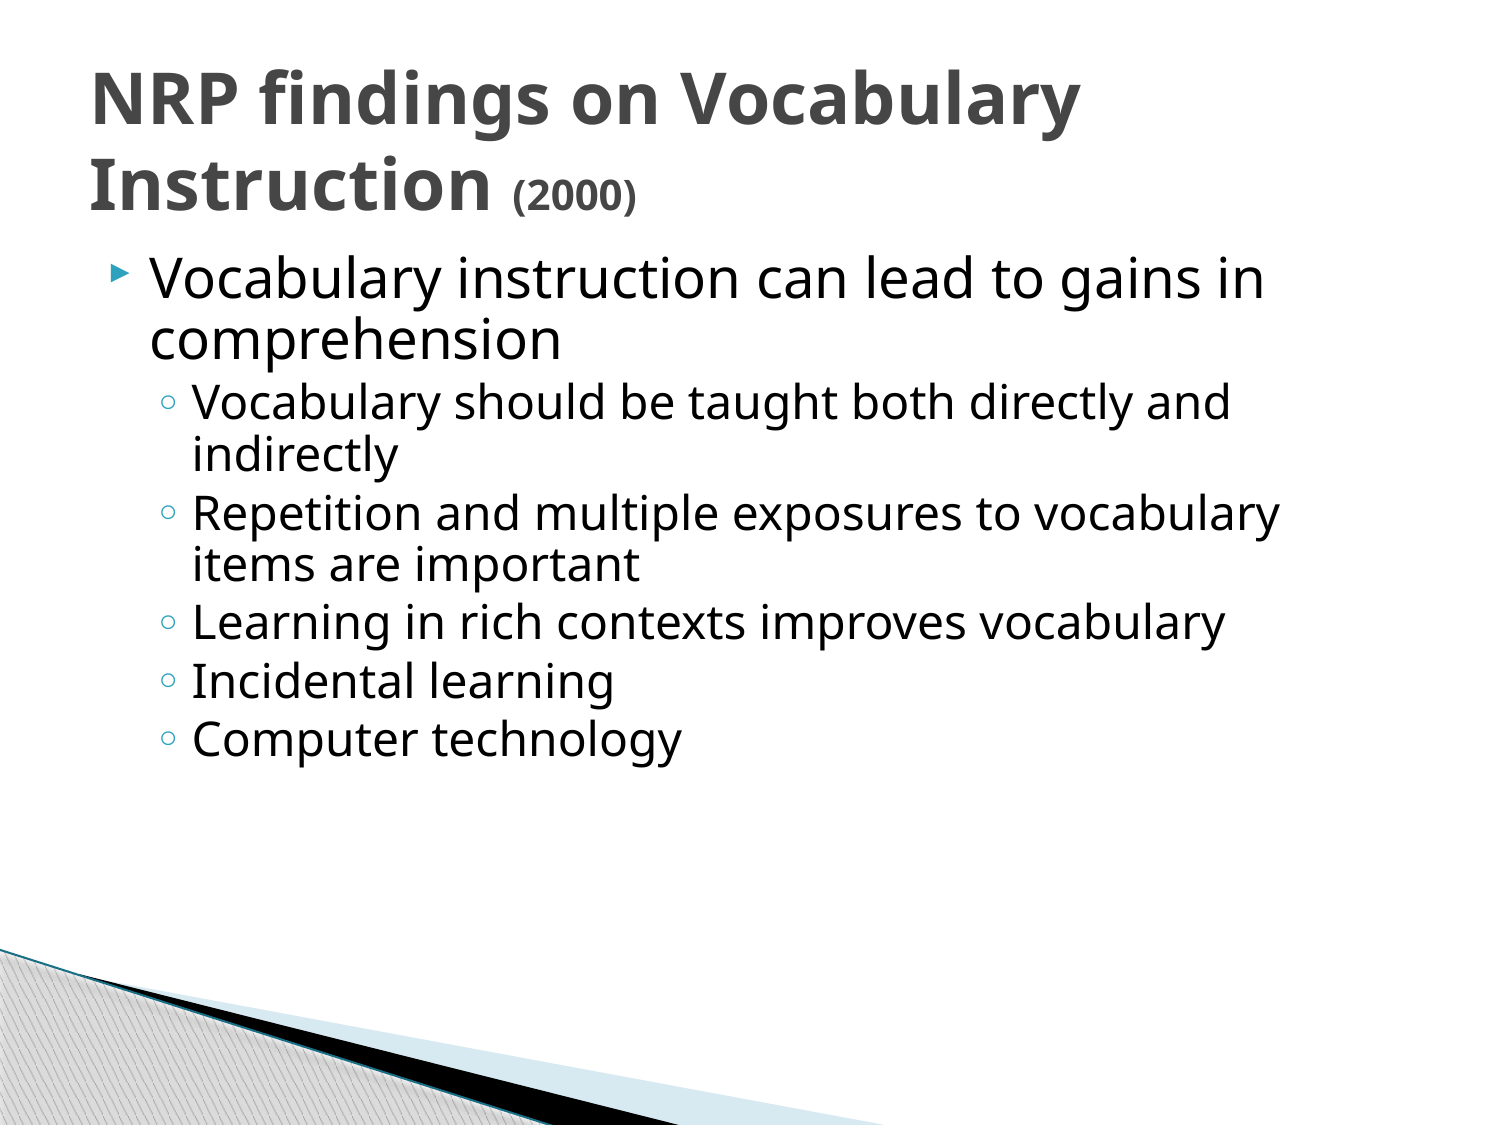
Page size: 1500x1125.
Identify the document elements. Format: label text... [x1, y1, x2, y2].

title NRP findings on Vocabulary Instruction (2000) [75, 45, 1425, 233]
list Vocabulary instruction can lead to gains in comprehension Vocabulary should be taught both directly and indirectly Repetition and multiple exposures to vocabulary items are important Learning in rich contexts improves vocabulary Incidental learning Computer technology [75, 243, 1425, 986]
